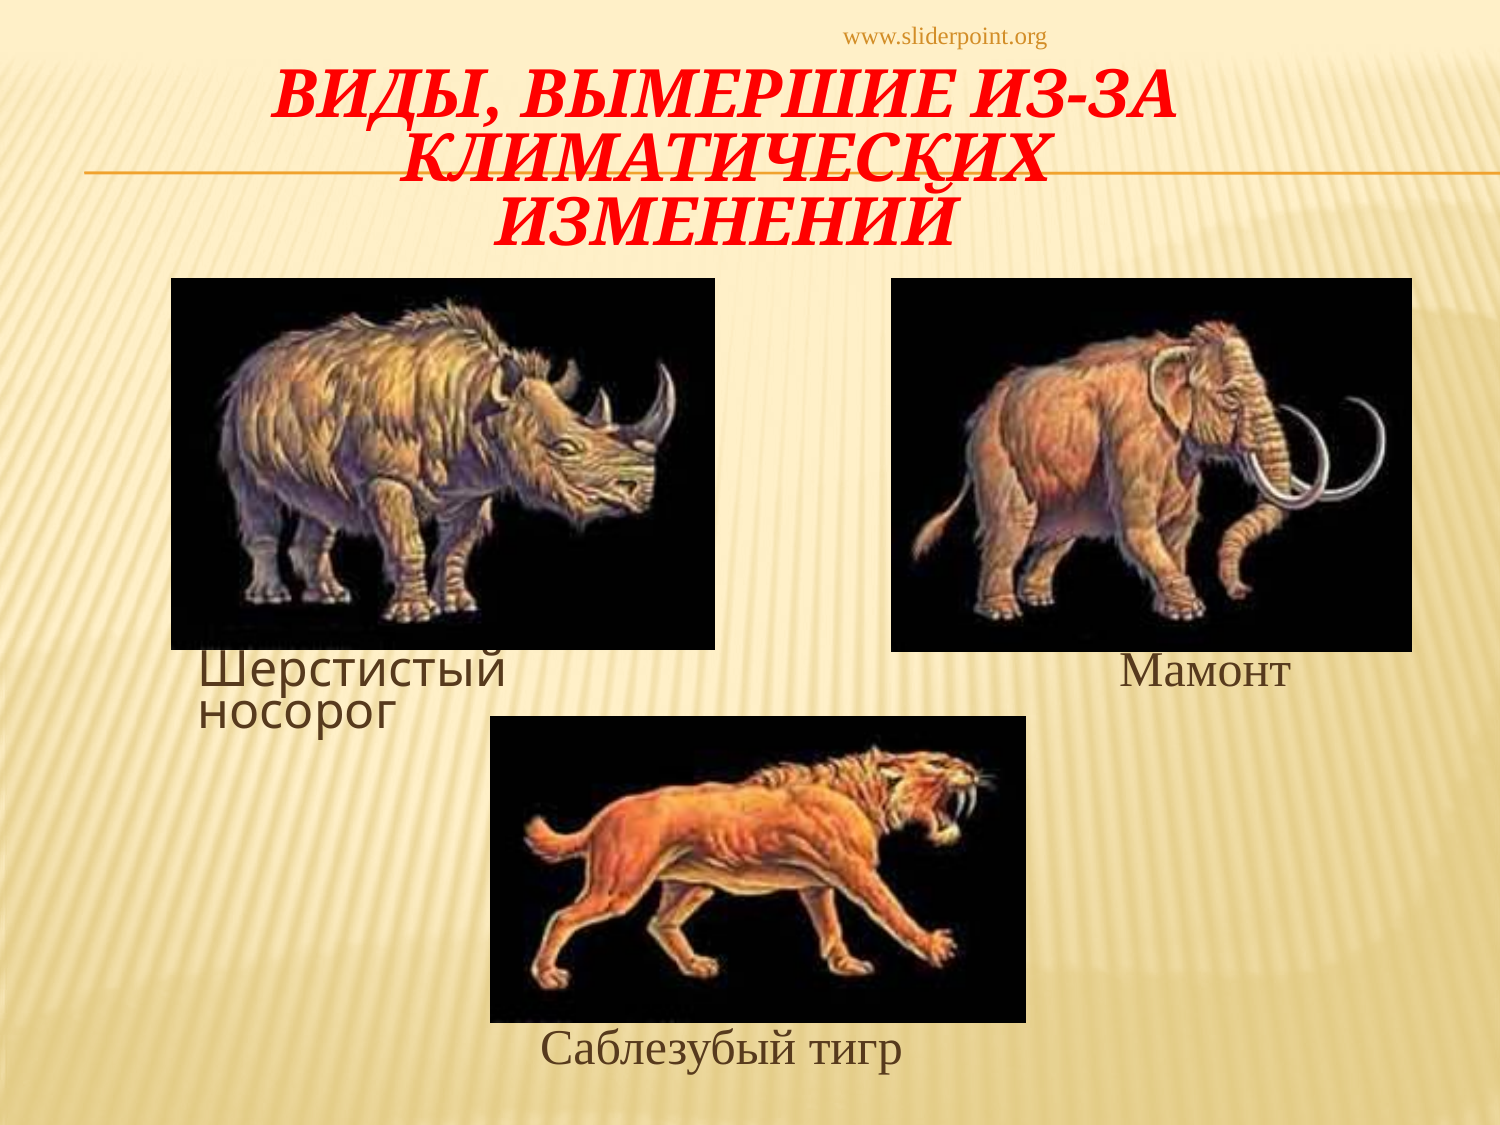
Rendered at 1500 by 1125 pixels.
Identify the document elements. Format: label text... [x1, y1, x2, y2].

text_box Мамонт [1104, 669, 1318, 705]
picture [891, 278, 1412, 652]
title Виды, вымершие из-за климатических изменений [183, 42, 1270, 282]
footer www.sliderpoint.org [587, 12, 1063, 60]
picture [170, 278, 715, 651]
list Шерстистый носорог [183, 666, 712, 705]
text_box Саблезубый тигр [525, 1023, 1054, 1083]
picture [489, 715, 1026, 1023]
